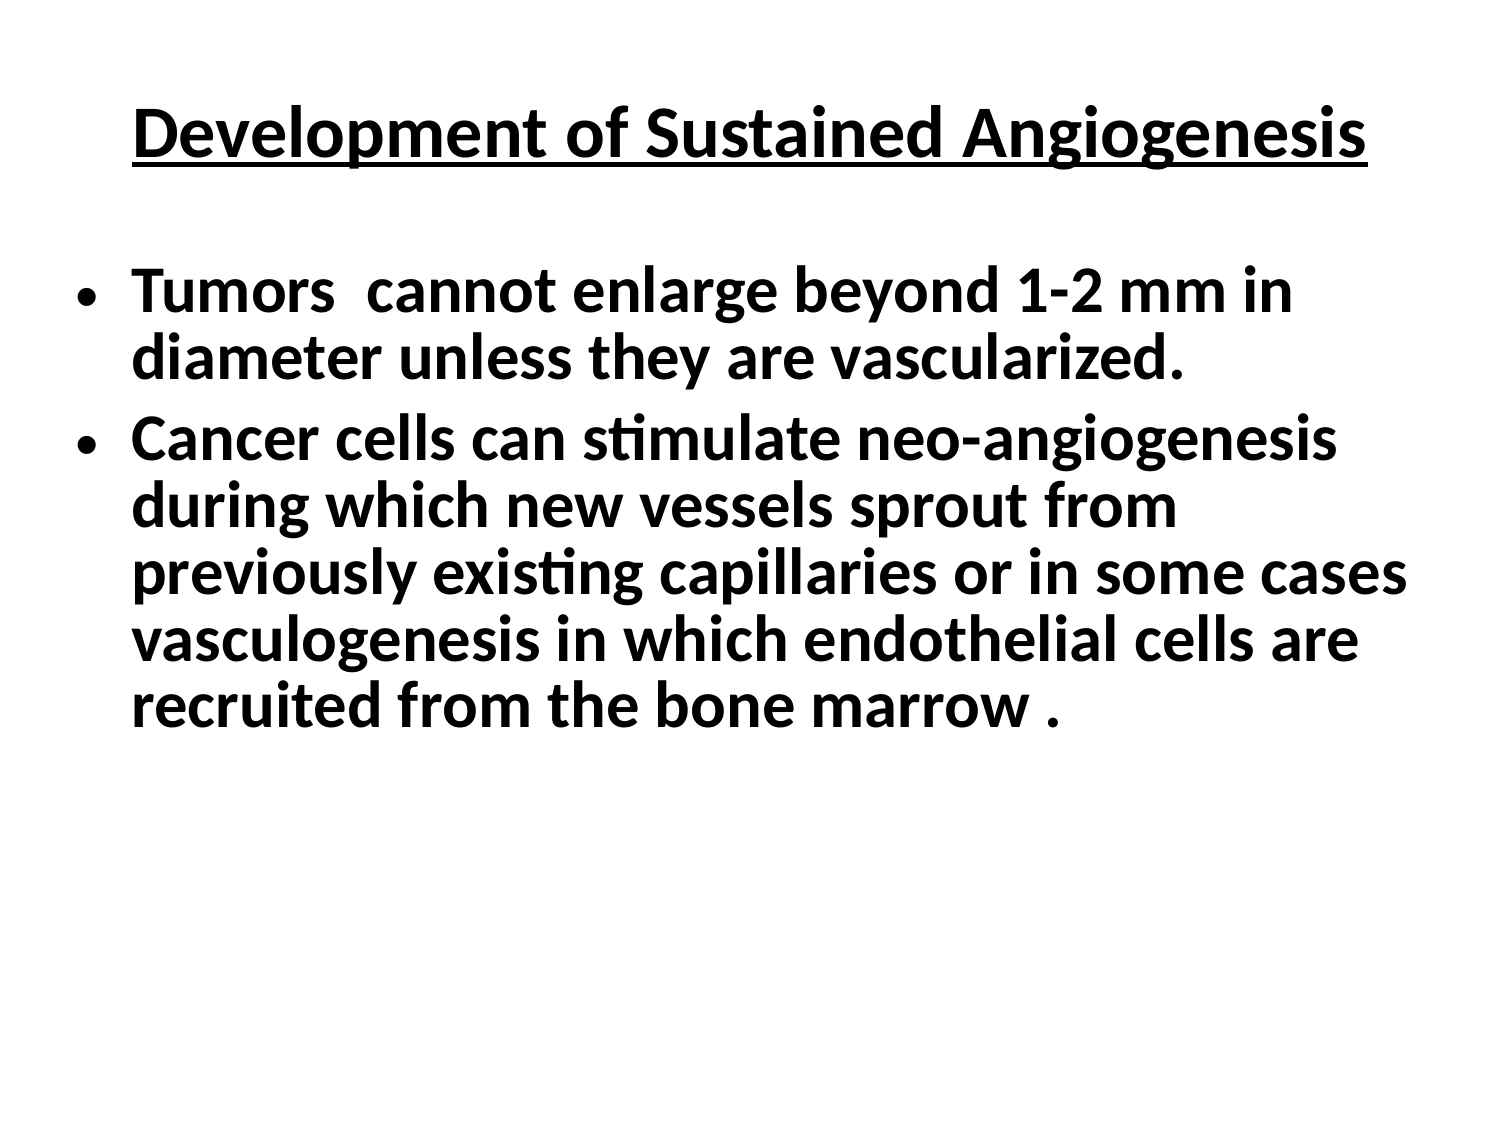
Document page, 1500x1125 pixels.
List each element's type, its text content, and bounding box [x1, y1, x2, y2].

title Development of Sustained Angiogenesis [75, 45, 1425, 233]
list Tumors cannot enlarge beyond 1-2 mm in diameter unless they are vascularized. Cancer cells can stimulate neo-angiogenesis during which new vessels sprout from previously existing capillaries or in some cases vasculogenesis in which endothelial cells are recruited from the bone marrow . [75, 262, 1425, 1005]
